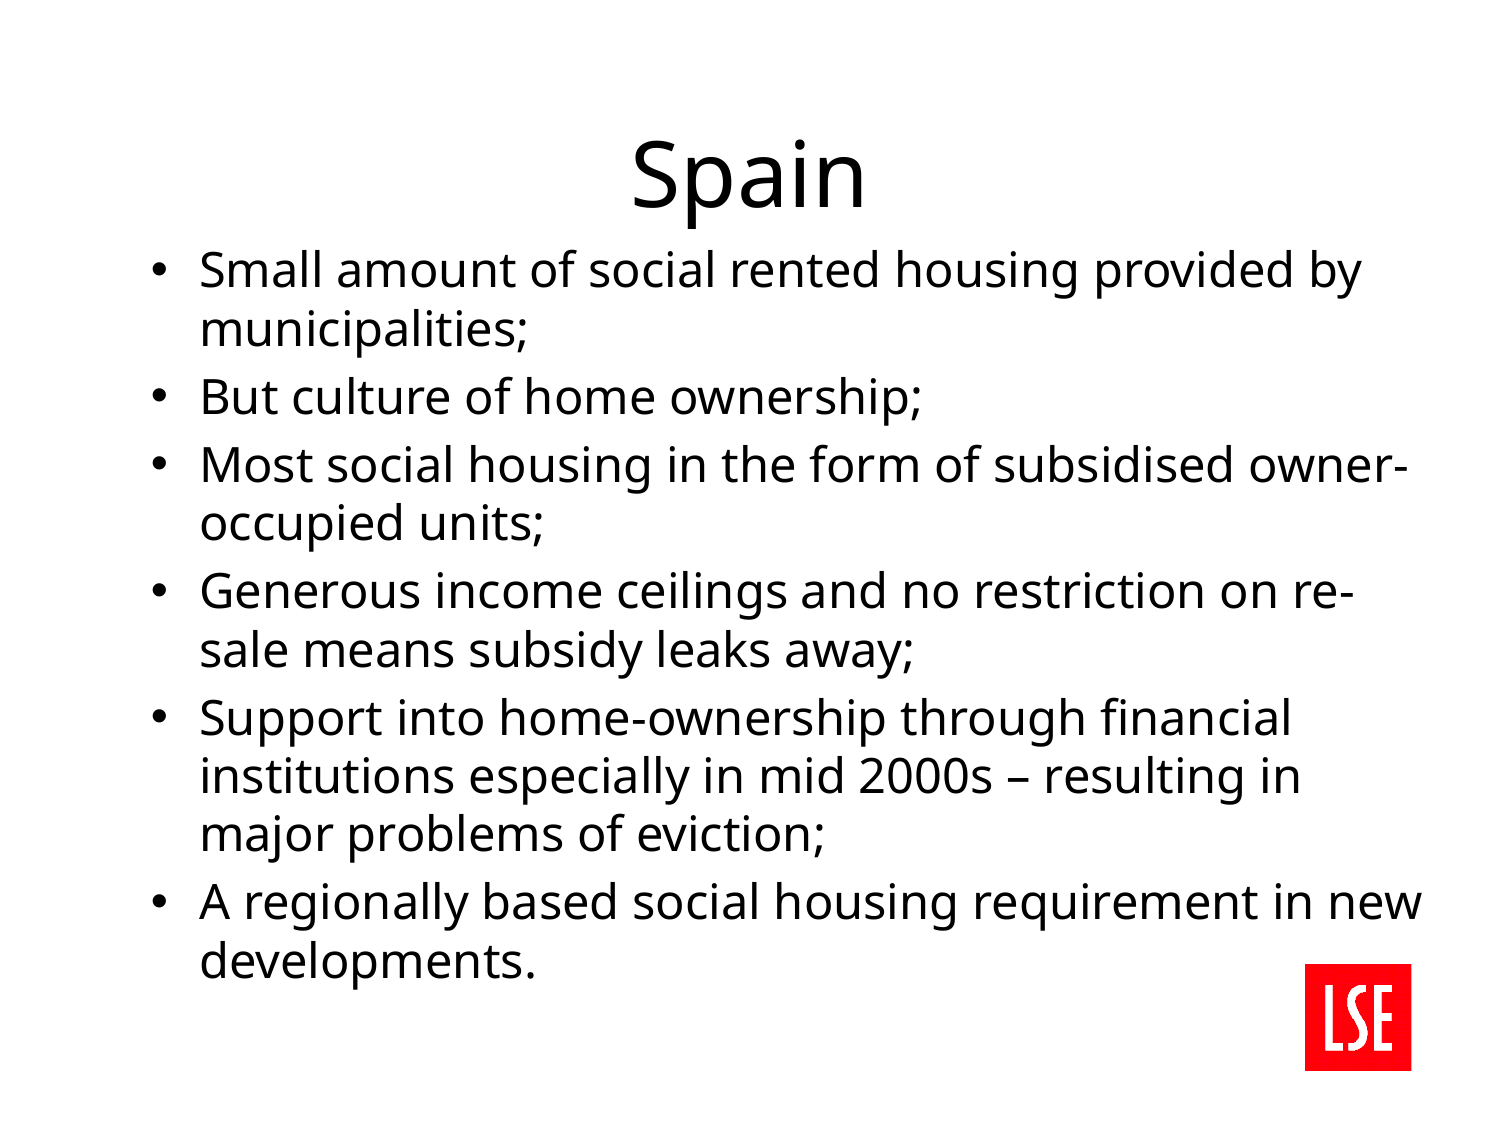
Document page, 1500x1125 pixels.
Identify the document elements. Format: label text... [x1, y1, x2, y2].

title Spain [112, 54, 1388, 288]
picture [1304, 963, 1412, 1071]
list Small amount of social rented housing provided by municipalities; But culture of home ownership; Most social housing in the form of subsidised owner-occupied units; Generous income ceilings and no restriction on re-sale means subsidy leaks away; Support into home-ownership through financial institutions especially in mid 2000s – resulting in major problems of eviction; A regionally based social housing requirement in new developments. [135, 231, 1447, 1000]
